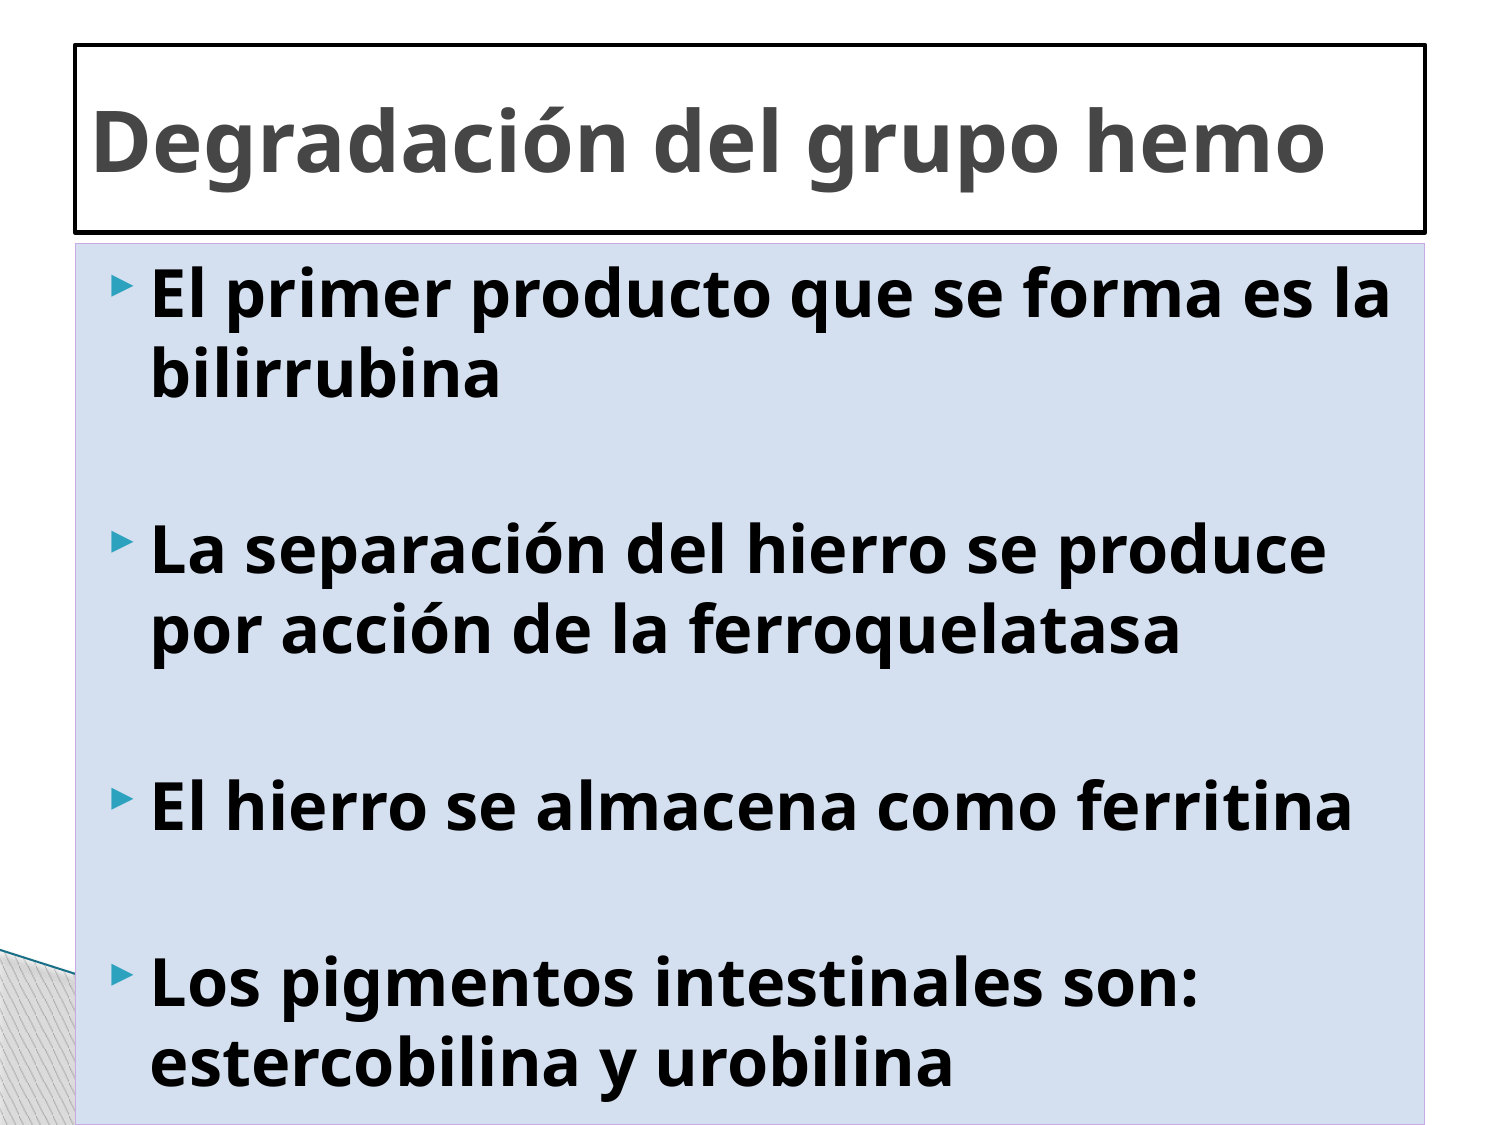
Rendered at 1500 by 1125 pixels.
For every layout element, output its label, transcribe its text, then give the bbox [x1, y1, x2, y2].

list El primer producto que se forma es la bilirrubina La separación del hierro se produce por acción de la ferroquelatasa El hierro se almacena como ferritina Los pigmentos intestinales son: estercobilina y urobilina [75, 243, 1425, 1125]
title Degradación del grupo hemo [75, 45, 1425, 233]
